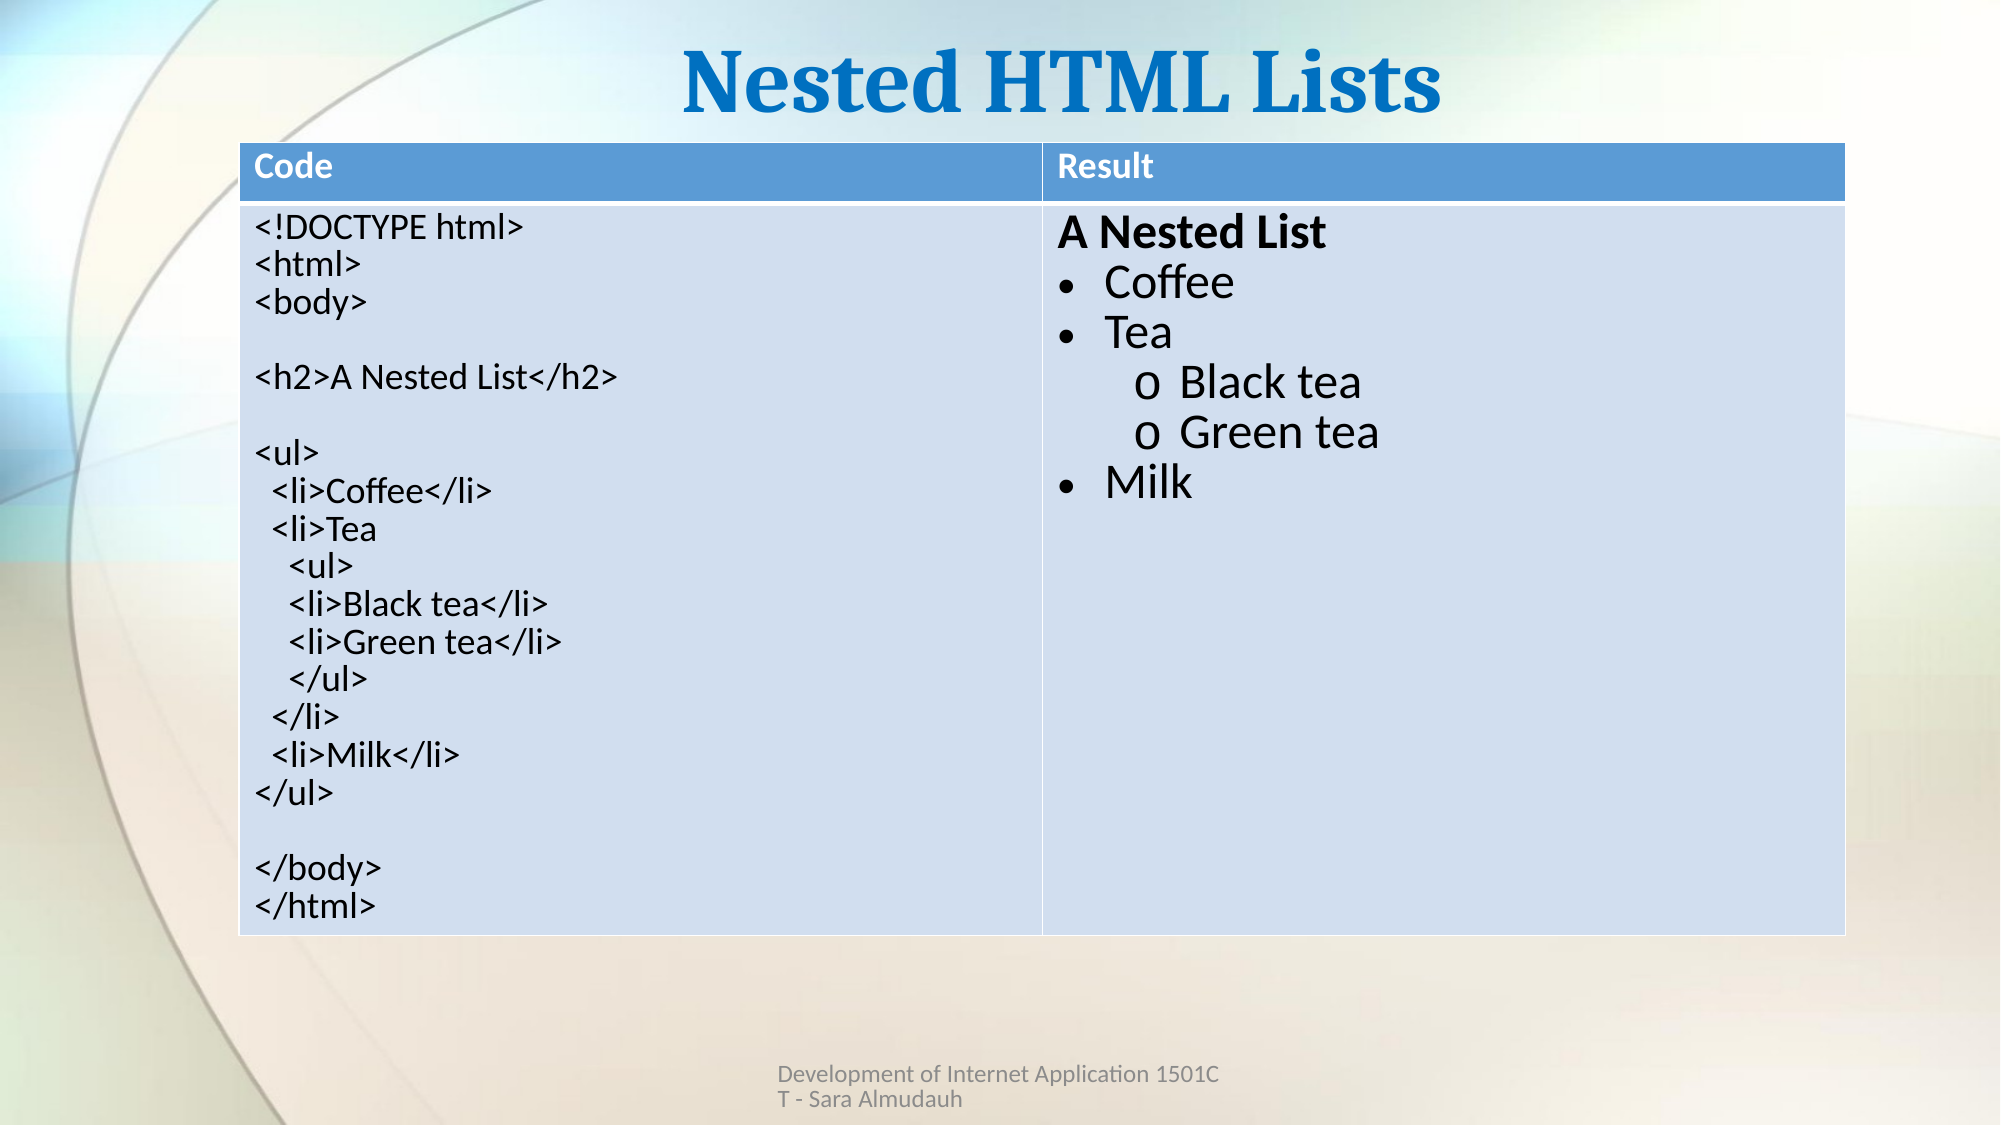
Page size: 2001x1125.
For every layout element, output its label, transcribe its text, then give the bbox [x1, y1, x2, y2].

title Nested HTML Lists [322, 8, 1804, 142]
table_cell A Nested List Coffee Tea Black tea Green tea Milk [1043, 206, 1845, 935]
picture [0, 0, 2001, 1125]
footer Development of Internet Application 1501CT - Sara Almudauh [762, 1042, 1238, 1103]
table_cell <!DOCTYPE html> <html> <body> <h2>A Nested List</h2> <ul> <li>Coffee</li> <li>Tea <ul> <li>Black tea</li> <li>Green tea</li> </ul> </li> <li>Milk</li> </ul> </body> </html> [240, 206, 1042, 935]
table_header Code [240, 143, 1042, 201]
table_header Result [1043, 143, 1845, 201]
